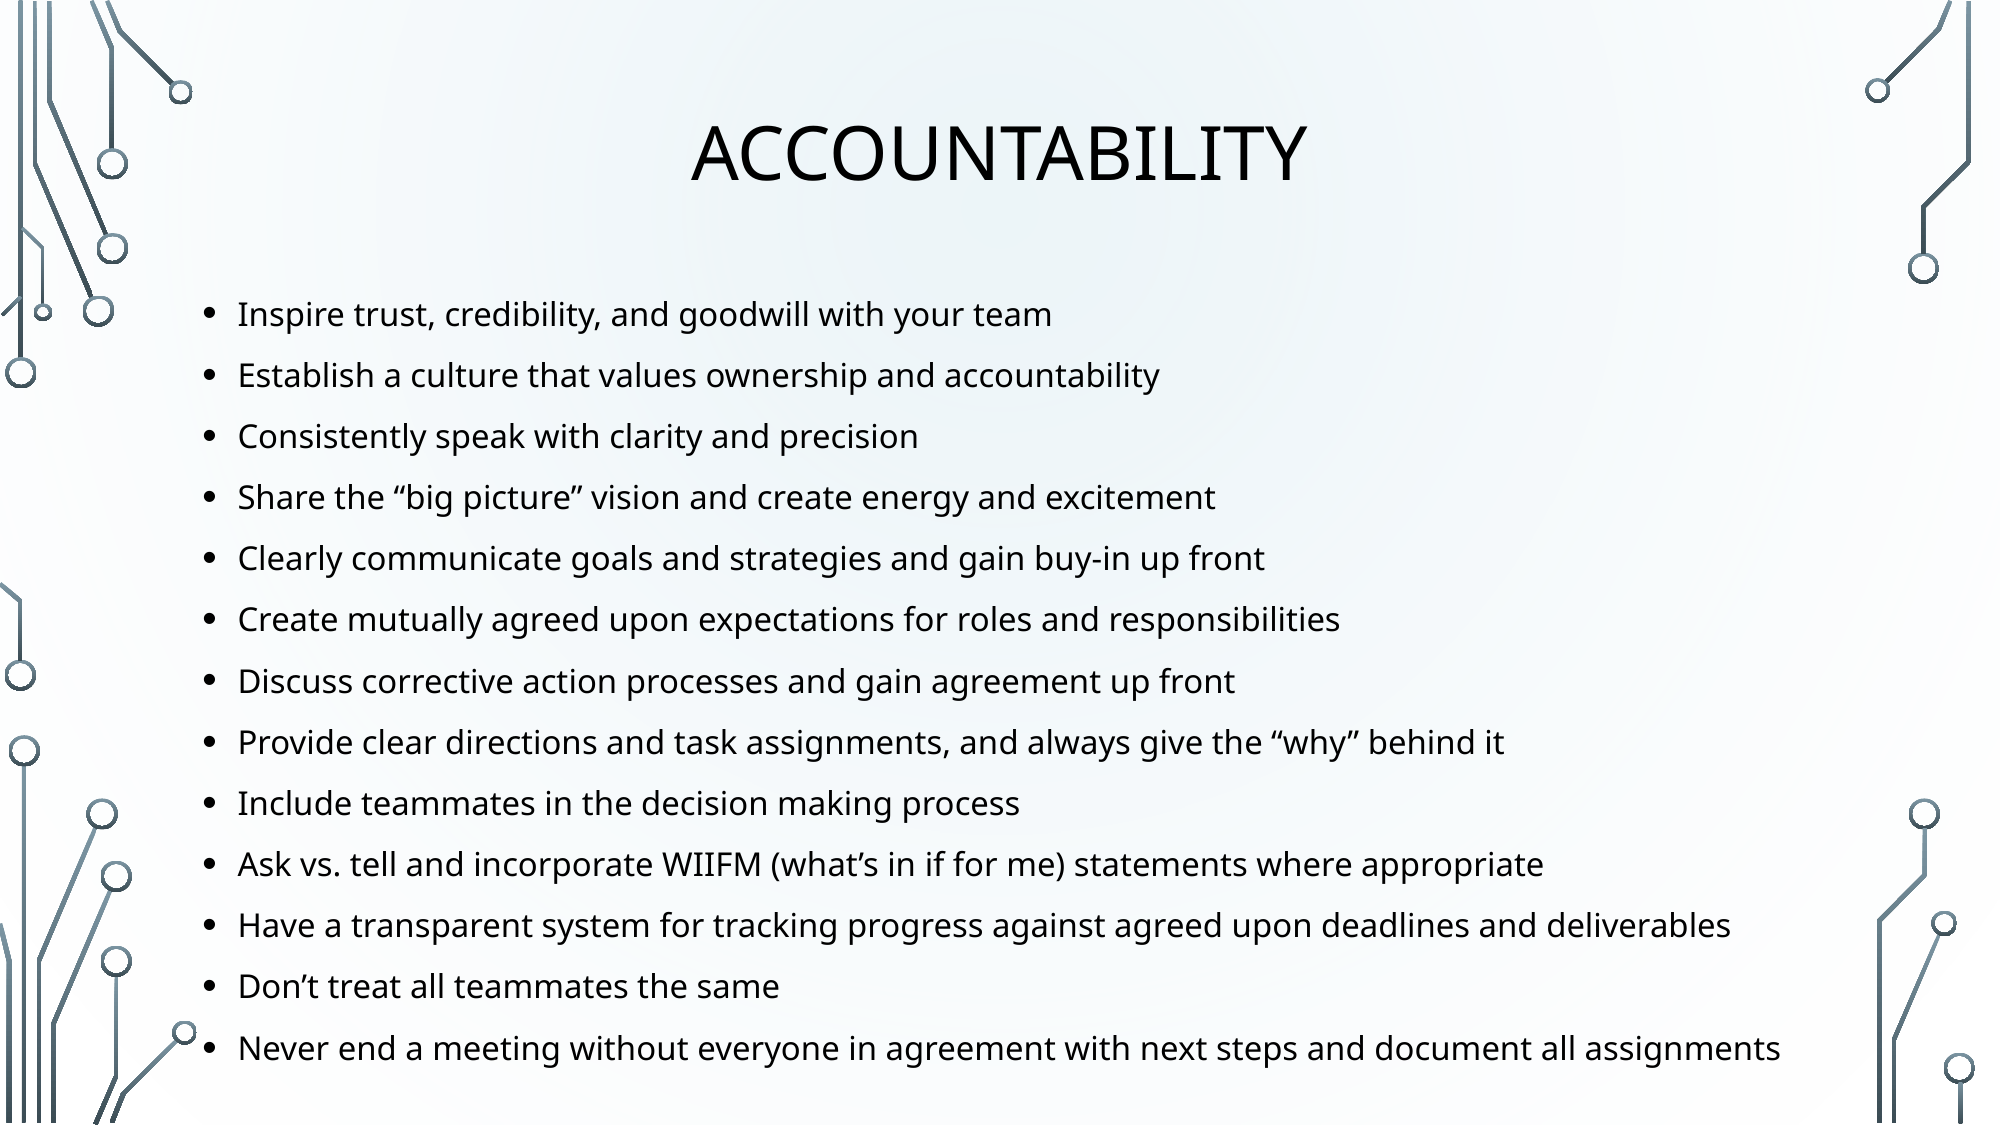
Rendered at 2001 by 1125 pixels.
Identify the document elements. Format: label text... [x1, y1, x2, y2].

list Inspire trust, credibility, and goodwill with your team Establish a culture that values ownership and accountability Consistently speak with clarity and precision Share the “big picture” vision and create energy and excitement Clearly communicate goals and strategies and gain buy-in up front Create mutually agreed upon expectations for roles and responsibilities Discuss corrective action processes and gain agreement up front Provide clear directions and task assignments, and always give the “why” behind it Include teammates in the decision making process Ask vs. tell and incorporate WIIFM (what’s in if for me) statements where appropriate Have a transparent system for tracking progress against agreed upon deadlines and deliverables Don’t treat all teammates the same Never end a meeting without everyone in agreement with next steps and document all assignments [187, 278, 1813, 1100]
title Accountability [187, 35, 1813, 278]
